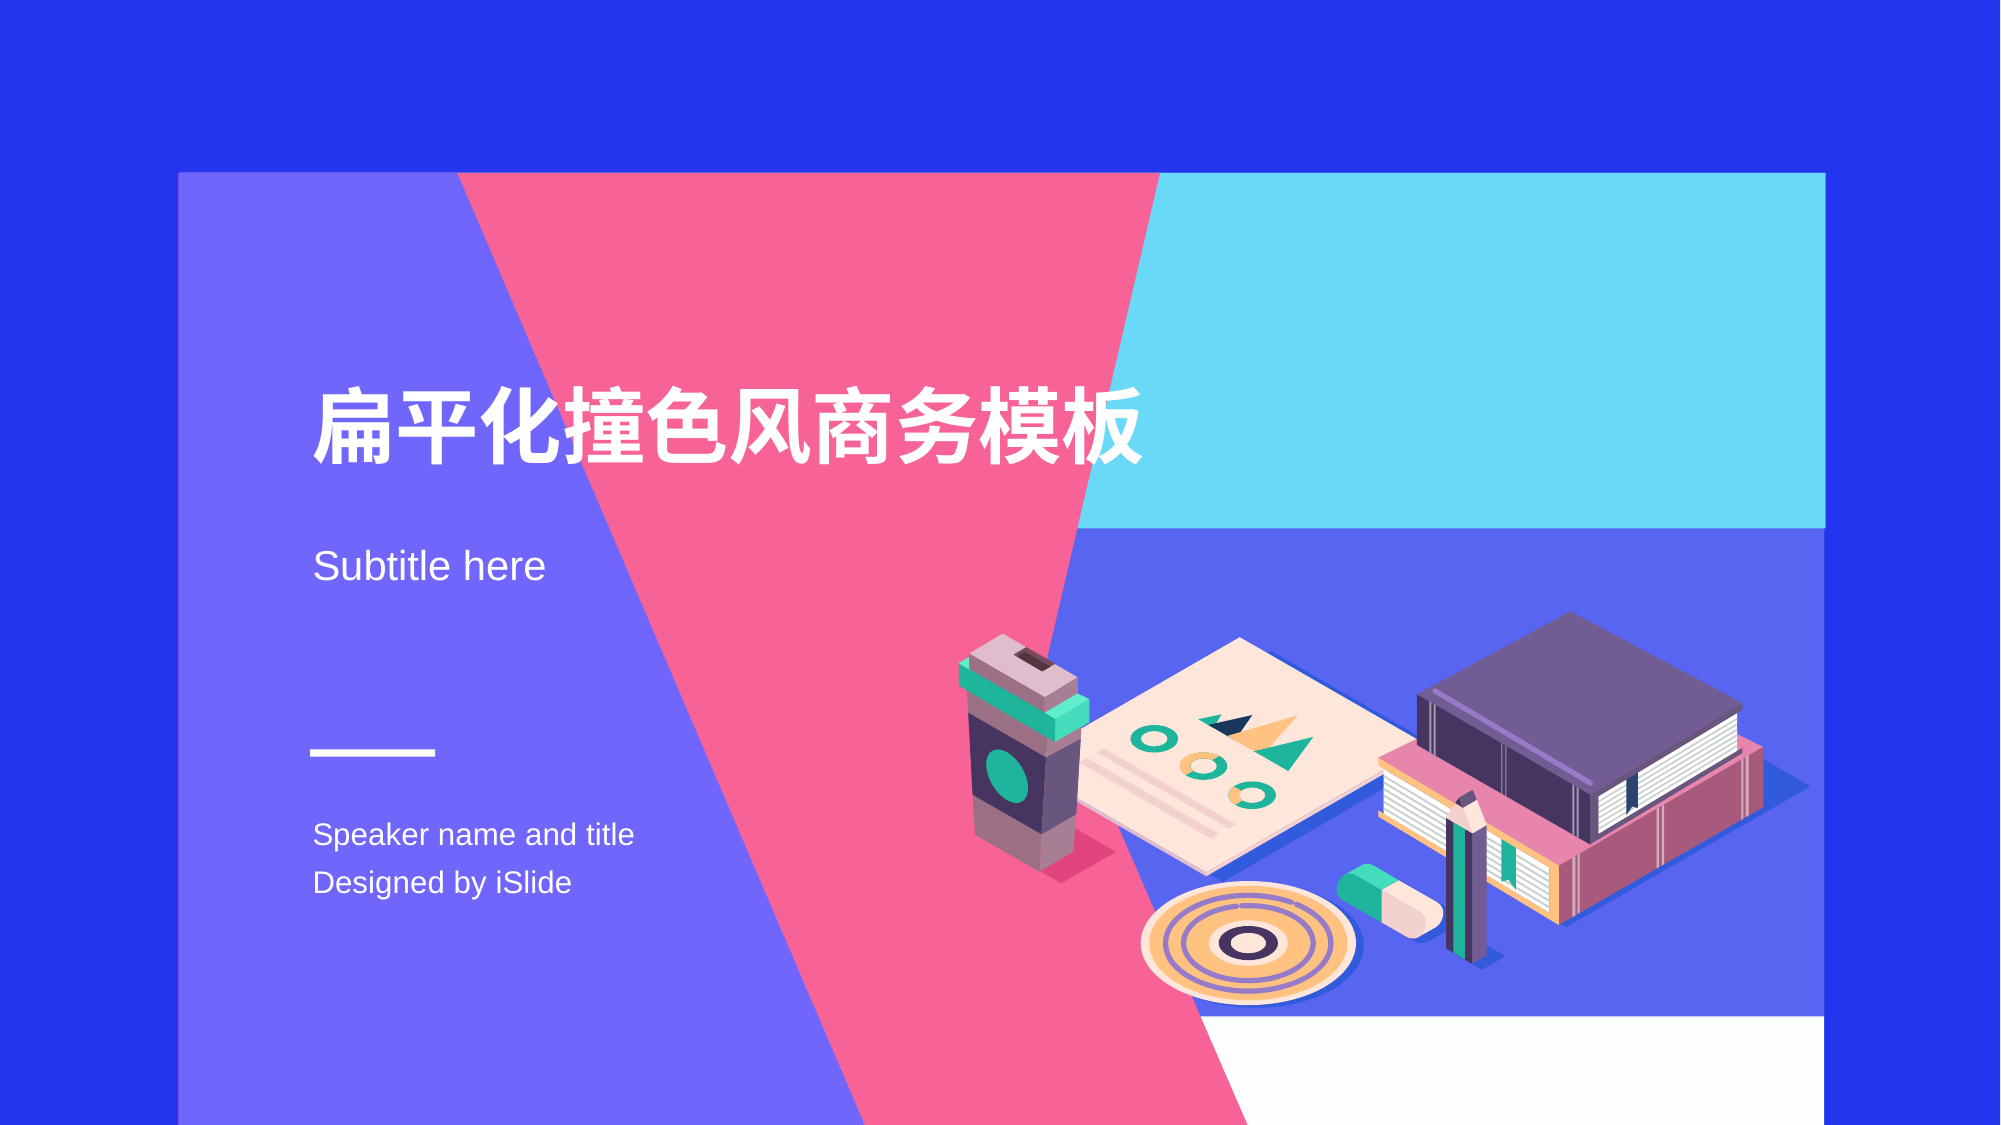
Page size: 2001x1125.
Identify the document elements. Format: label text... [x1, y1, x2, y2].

list Speaker name and title [297, 810, 1123, 859]
title 扁平化撞色风商务模板 [297, 338, 1164, 522]
list Designed by iSlide [297, 859, 1123, 908]
subtitle Subtitle here [297, 522, 1123, 613]
